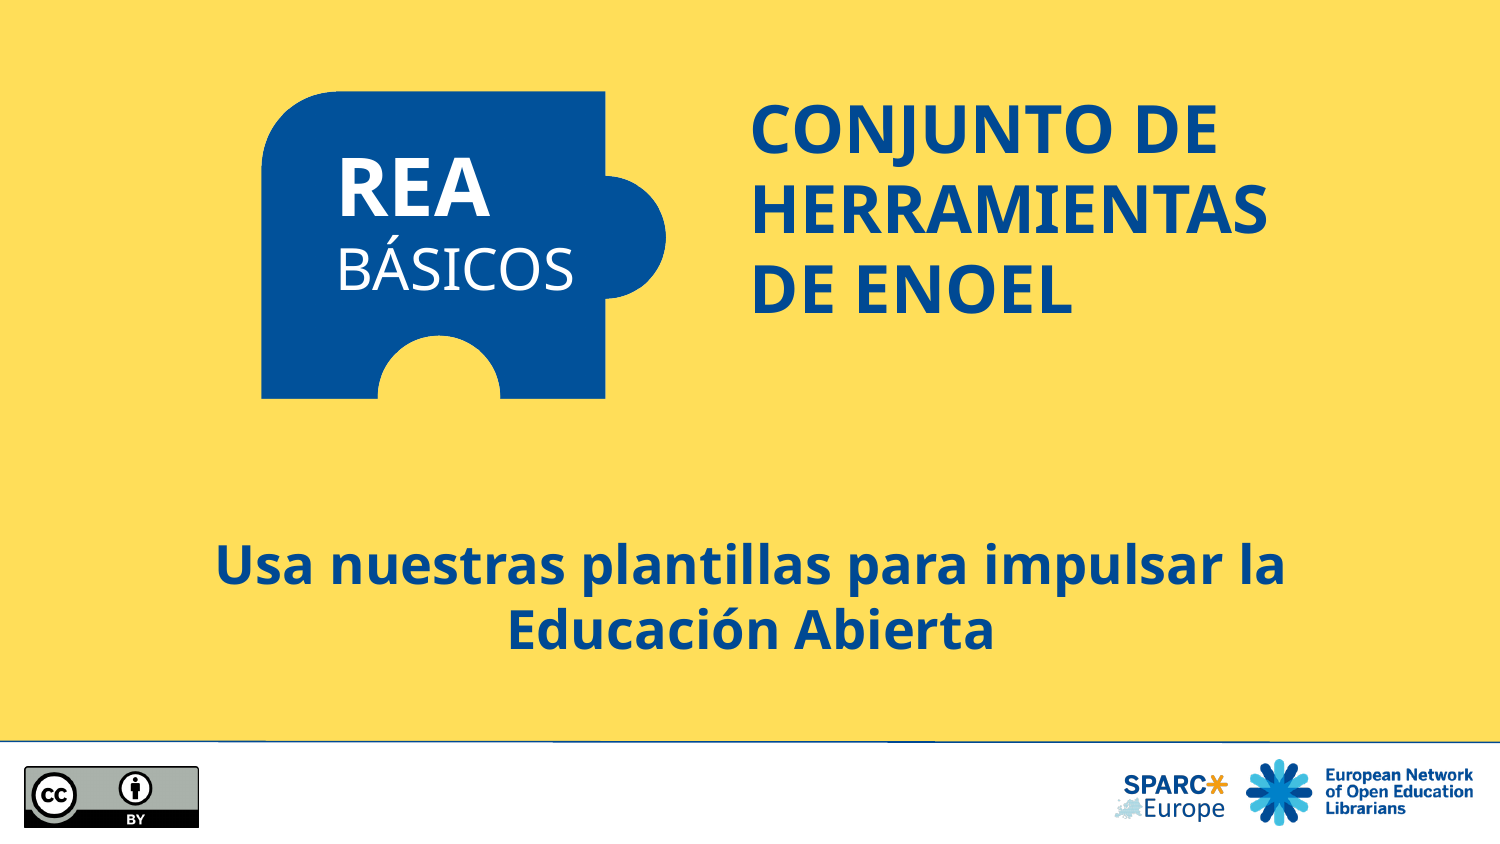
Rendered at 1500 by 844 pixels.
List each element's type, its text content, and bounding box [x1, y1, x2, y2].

picture [261, 91, 666, 399]
picture [1114, 757, 1232, 824]
text_box [0, 750, 1500, 844]
text_box REA BÁSICOS [671, 116, 936, 321]
text_box CONJUNTO DE HERRAMIENTAS DE ENOEL [734, 72, 1386, 342]
picture [24, 765, 199, 828]
picture [1246, 759, 1473, 826]
text_box Usa nuestras plantillas para impulsar la Educación Abierta [63, 515, 1440, 676]
